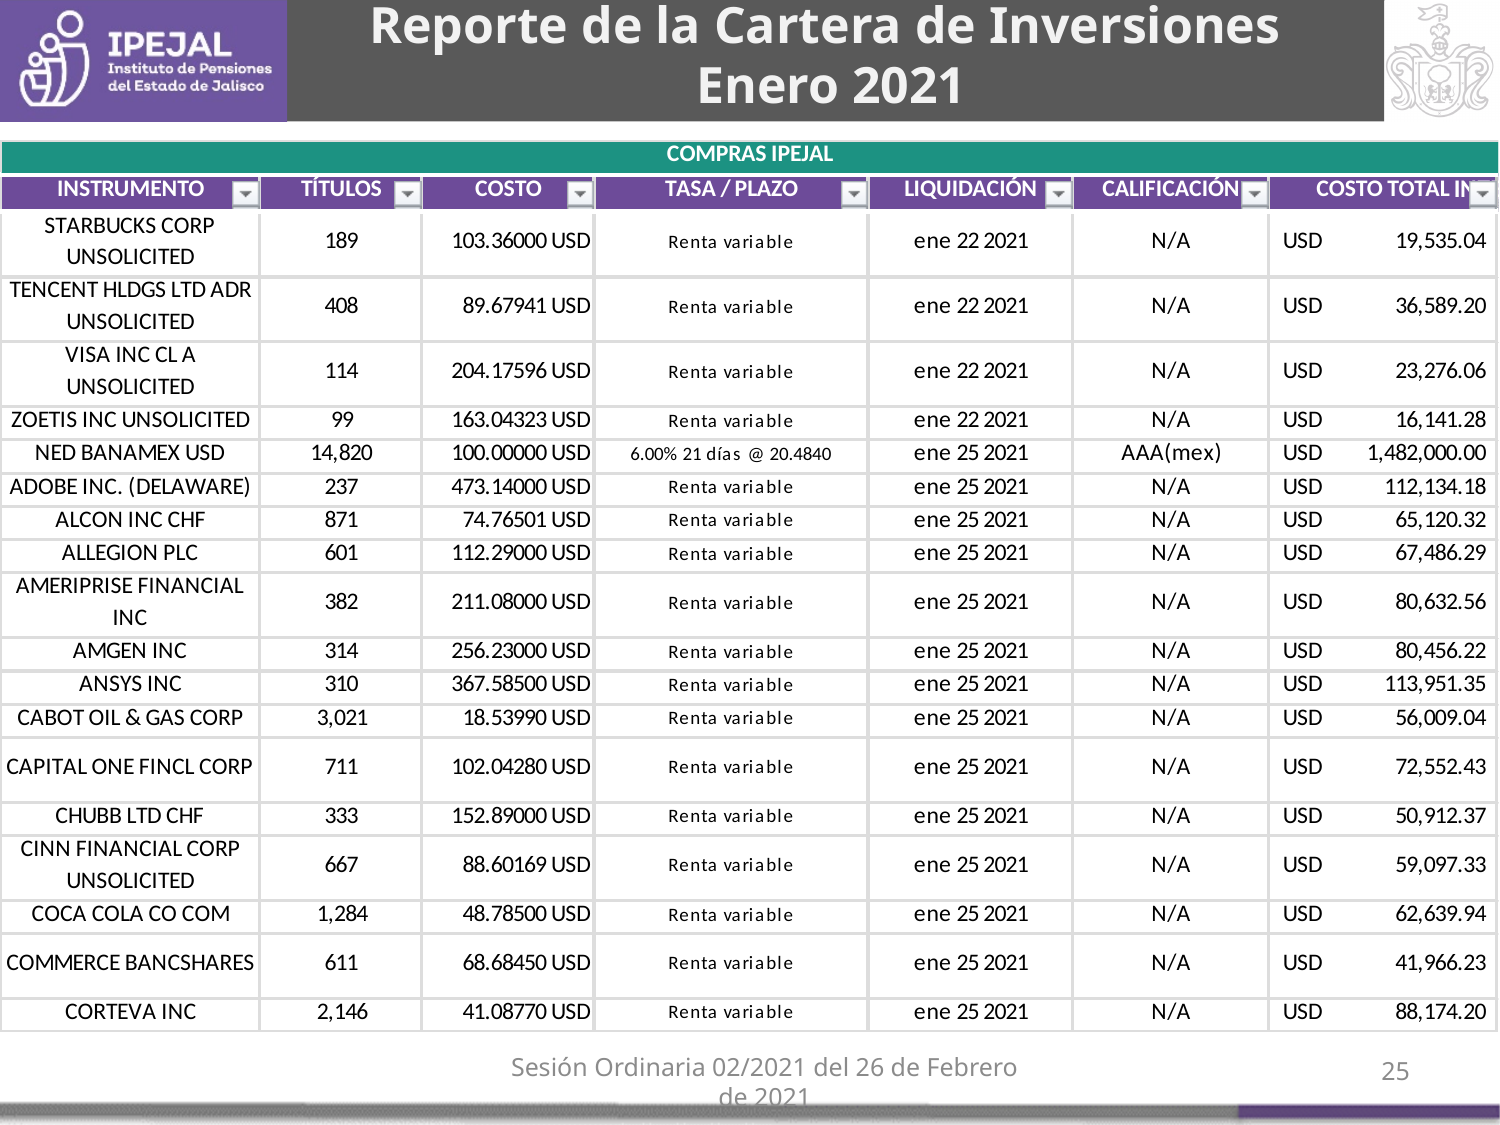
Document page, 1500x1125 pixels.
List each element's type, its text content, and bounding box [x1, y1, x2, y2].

text_box Reporte de la Cartera de Inversiones Enero 2021 [275, 0, 1388, 123]
text_box Sesión Ordinaria 02/2021 del 26 de Febrero de 2021 [483, 1051, 1046, 1112]
slide_number 24 [1074, 1042, 1425, 1103]
picture [0, 0, 275, 122]
picture [0, 140, 1500, 1034]
picture [0, 1096, 1500, 1125]
